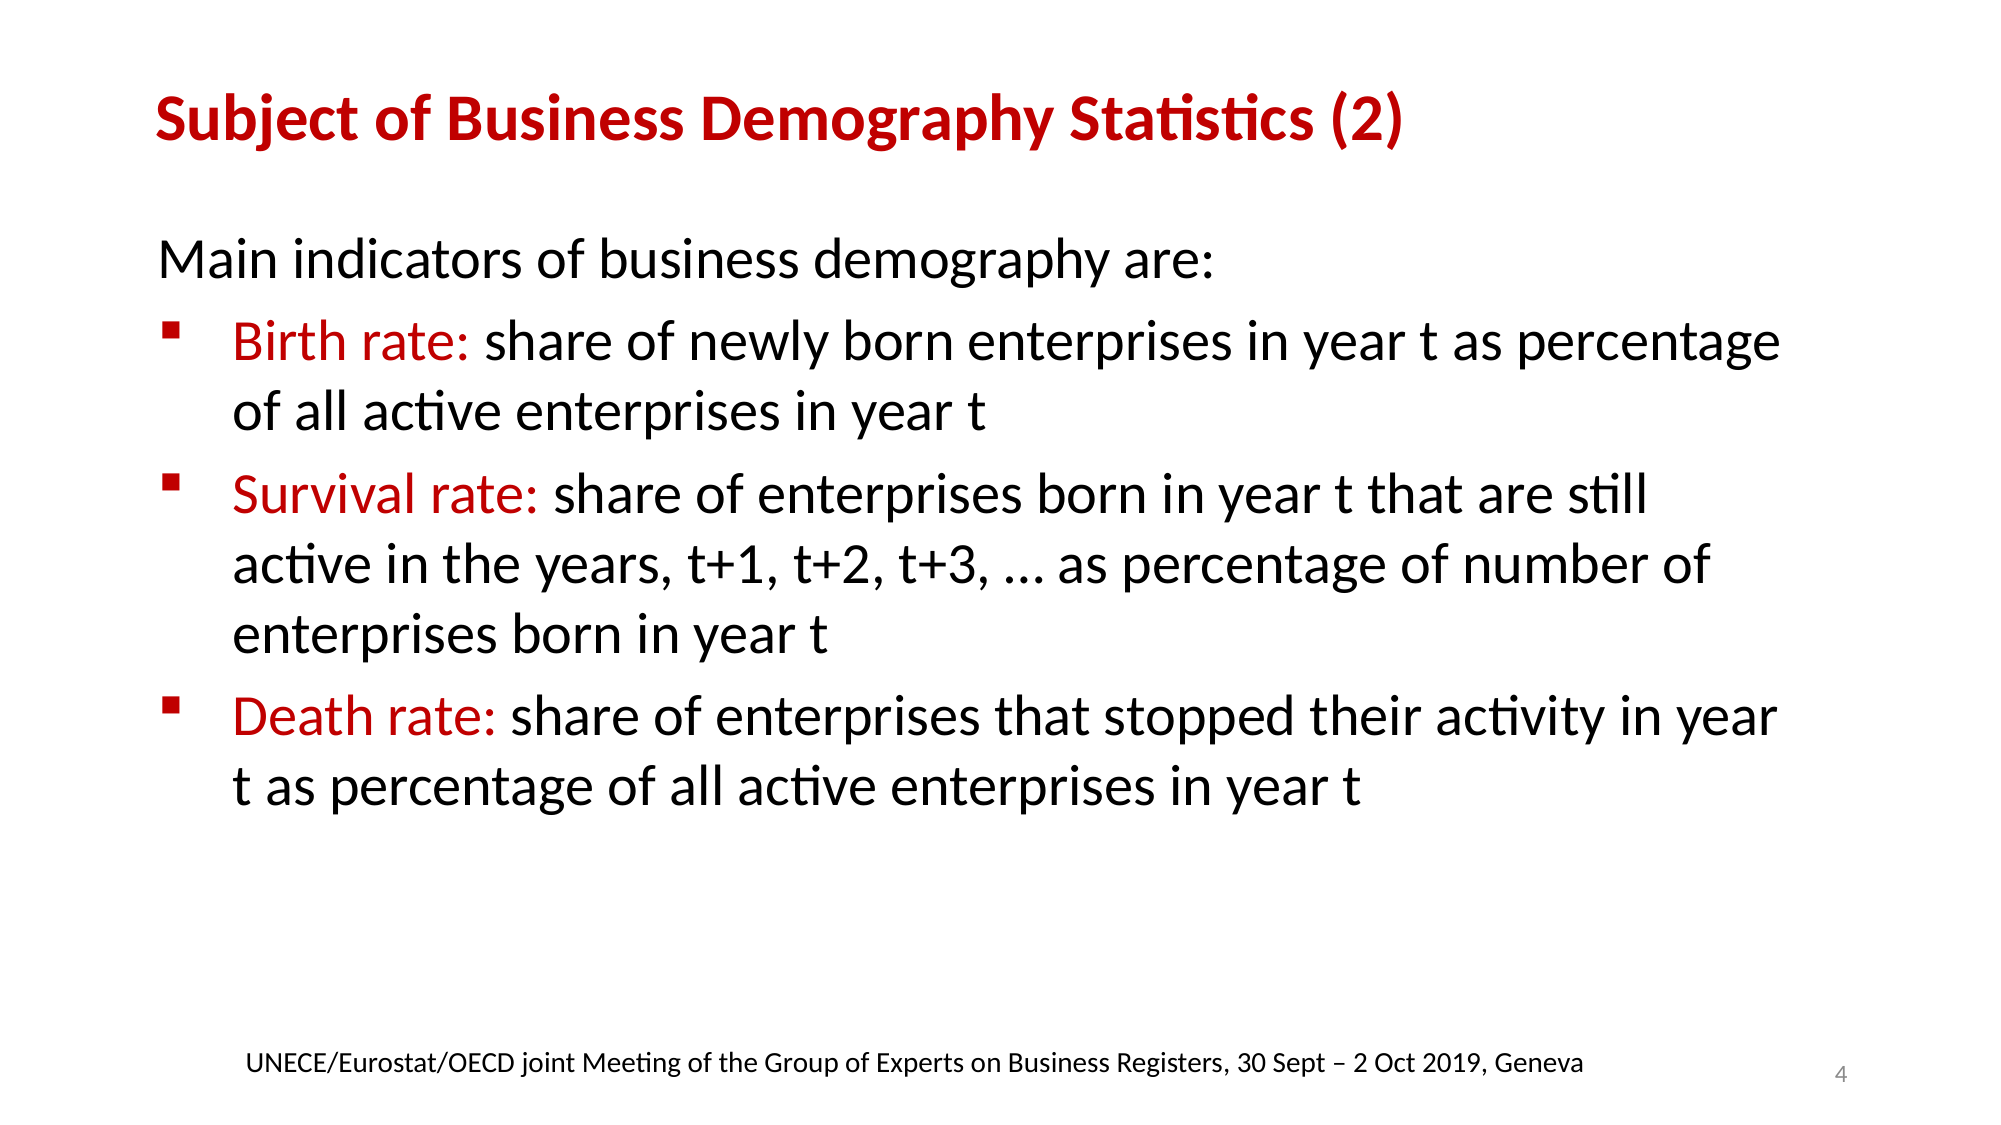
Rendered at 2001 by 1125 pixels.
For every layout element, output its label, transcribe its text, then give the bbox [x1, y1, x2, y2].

slide_number 4 [1412, 1042, 1863, 1103]
title Subject of Business Demography Statistics (2) [140, 71, 1646, 167]
footer UNECE/Eurostat/OECD joint Meeting of the Group of Experts on Business Registers, 30 Sept – 2 Oct 2019, Geneva [185, 1030, 1646, 1091]
text_box Main indicators of business demography are: Birth rate: share of newly born enterprises in year t as percentage of all active enterprises in year t Survival rate: share of enterprises born in year t that are still active in the years, t+1, t+2, t+3, … as percentage of number of enterprises born in year t Death rate: share of enterprises that stopped their activity in year t as percentage of all active enterprises in year t [142, 212, 1808, 825]
